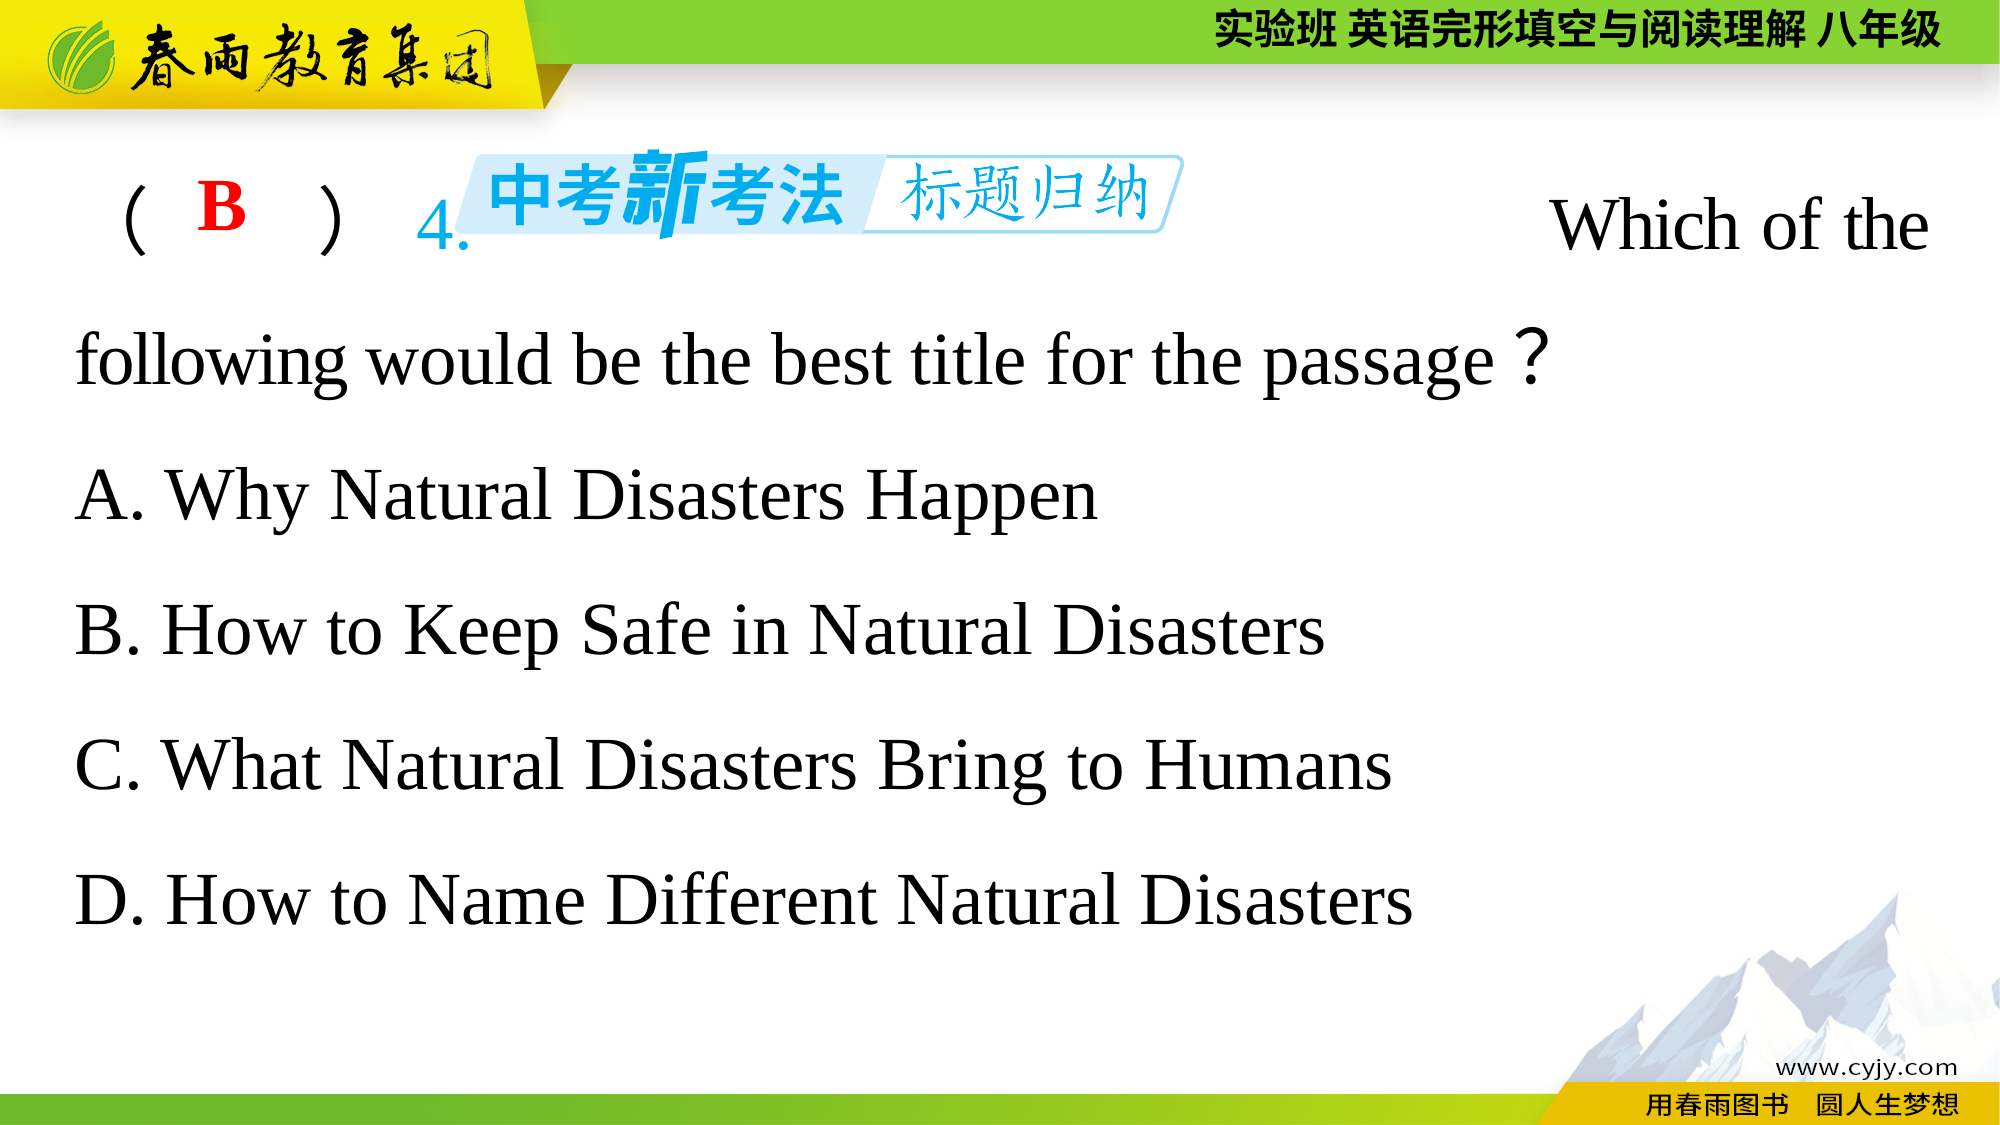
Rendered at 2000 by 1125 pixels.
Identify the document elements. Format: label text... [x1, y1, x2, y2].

text_box B [183, 147, 263, 253]
picture [0, 0, 2000, 1125]
list （ ）4. Which of the following would be the best title for the passage？ A. Why Natural Disasters Happen B. How to Keep Safe in Natural Disasters C. What Natural Disasters Bring to Humans D. How to Name Different Natural Disasters [59, 122, 1944, 956]
